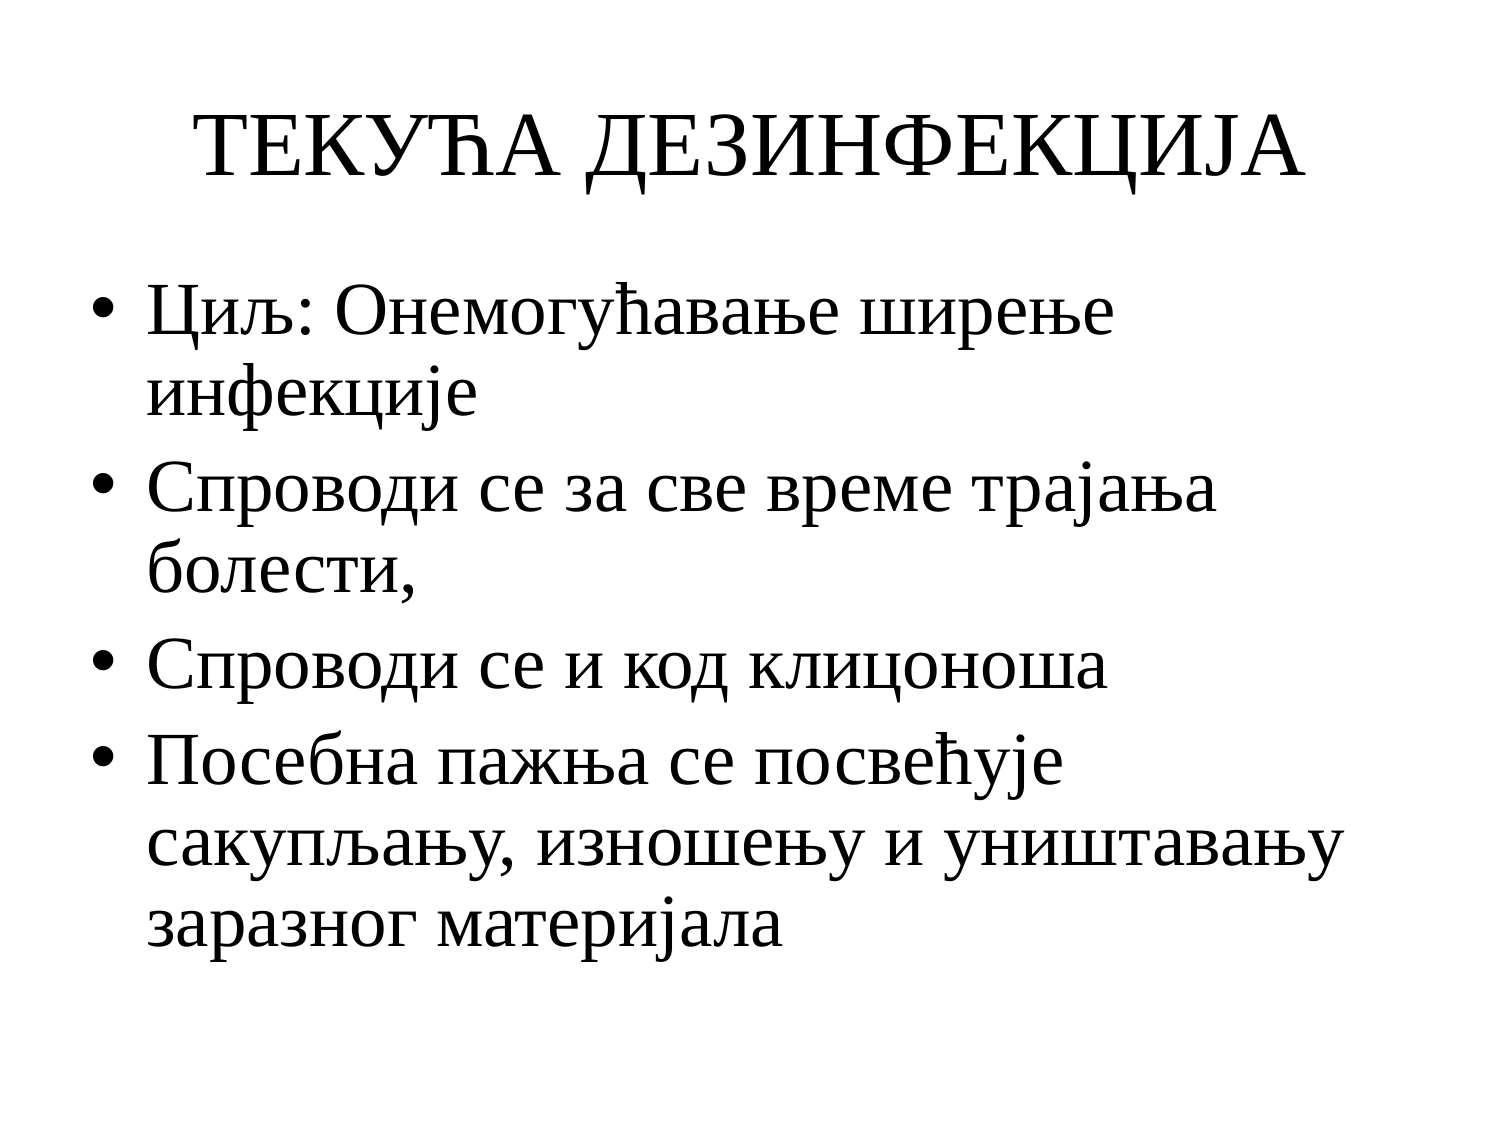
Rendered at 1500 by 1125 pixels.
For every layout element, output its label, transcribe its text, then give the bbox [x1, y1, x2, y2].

title ТЕКУЋА ДЕЗИНФЕКЦИЈА [75, 45, 1425, 233]
list Циљ: Онемогућавање ширење инфекције Спроводи се за све време трајања болести, Спроводи се и код клицоноша Посебна пажња се посвећује сакупљању, изношењу и уништавању заразног материјала [75, 262, 1425, 1005]
